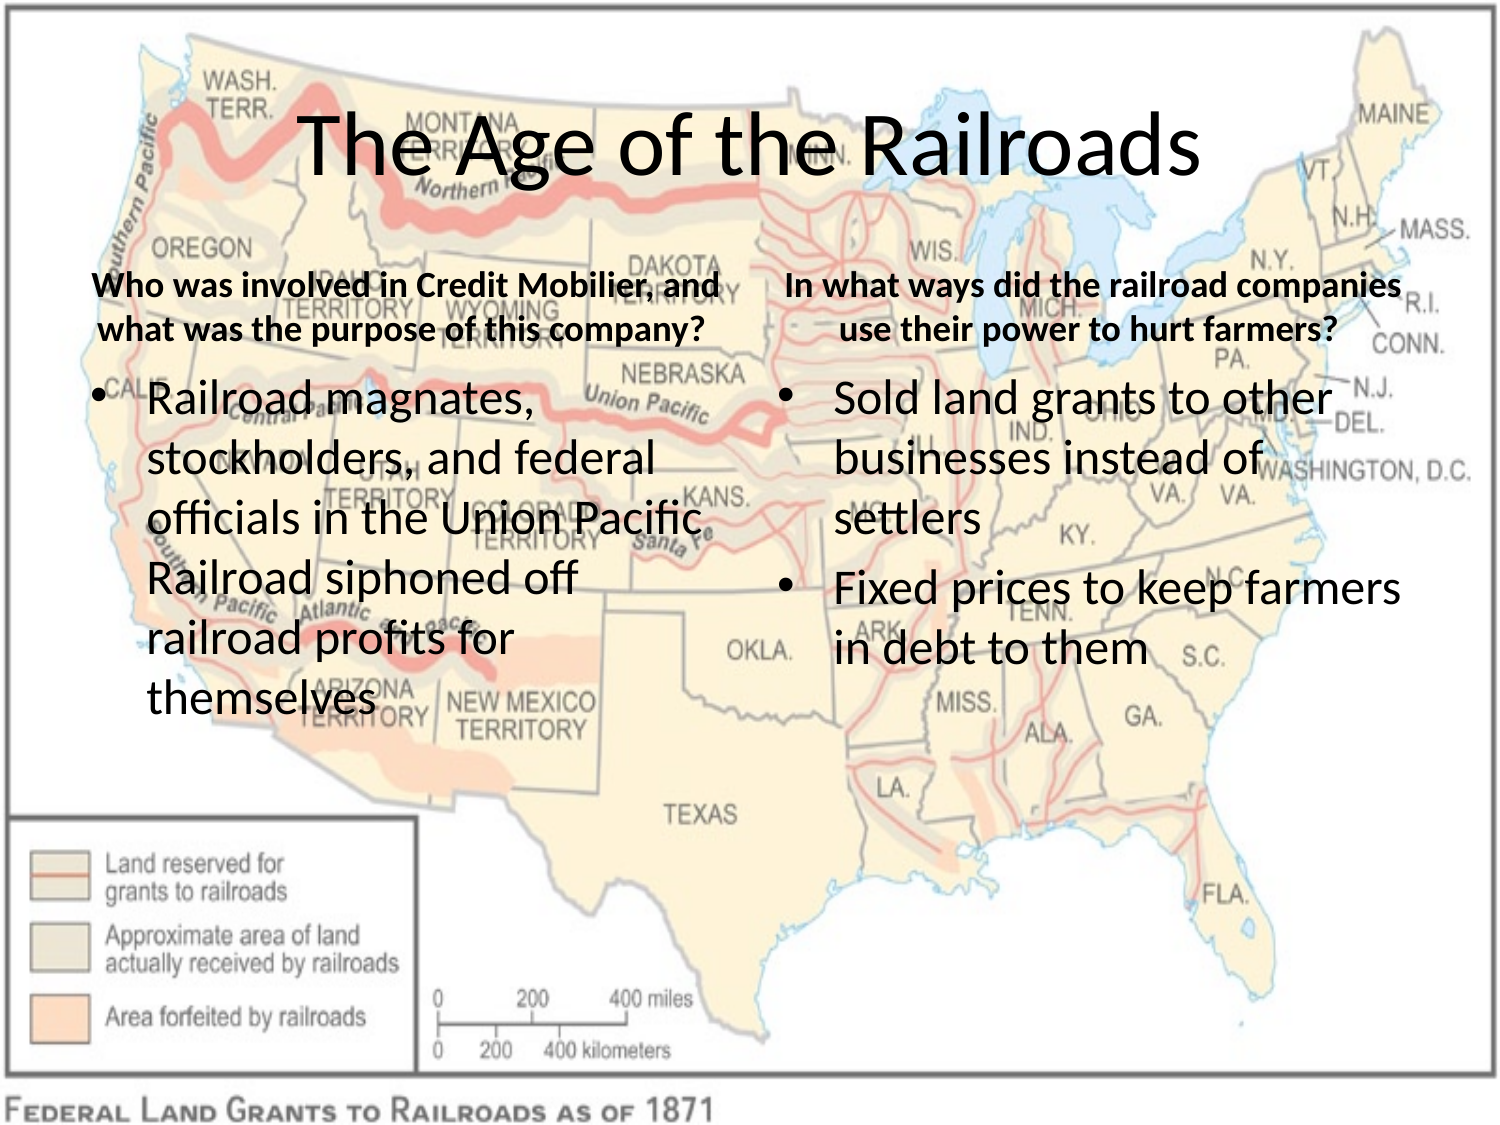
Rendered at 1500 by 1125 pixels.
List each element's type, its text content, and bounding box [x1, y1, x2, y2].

list Who was involved in Credit Mobilier, and what was the purpose of this company? [75, 251, 738, 356]
list Railroad magnates, stockholders, and federal officials in the Union Pacific Railroad siphoned off railroad profits for themselves [75, 356, 738, 1005]
title The Age of the Railroads [75, 45, 1425, 233]
list In what ways did the railroad companies use their power to hurt farmers? [761, 251, 1425, 356]
list Sold land grants to other businesses instead of settlers Fixed prices to keep farmers in debt to them [761, 356, 1425, 1005]
